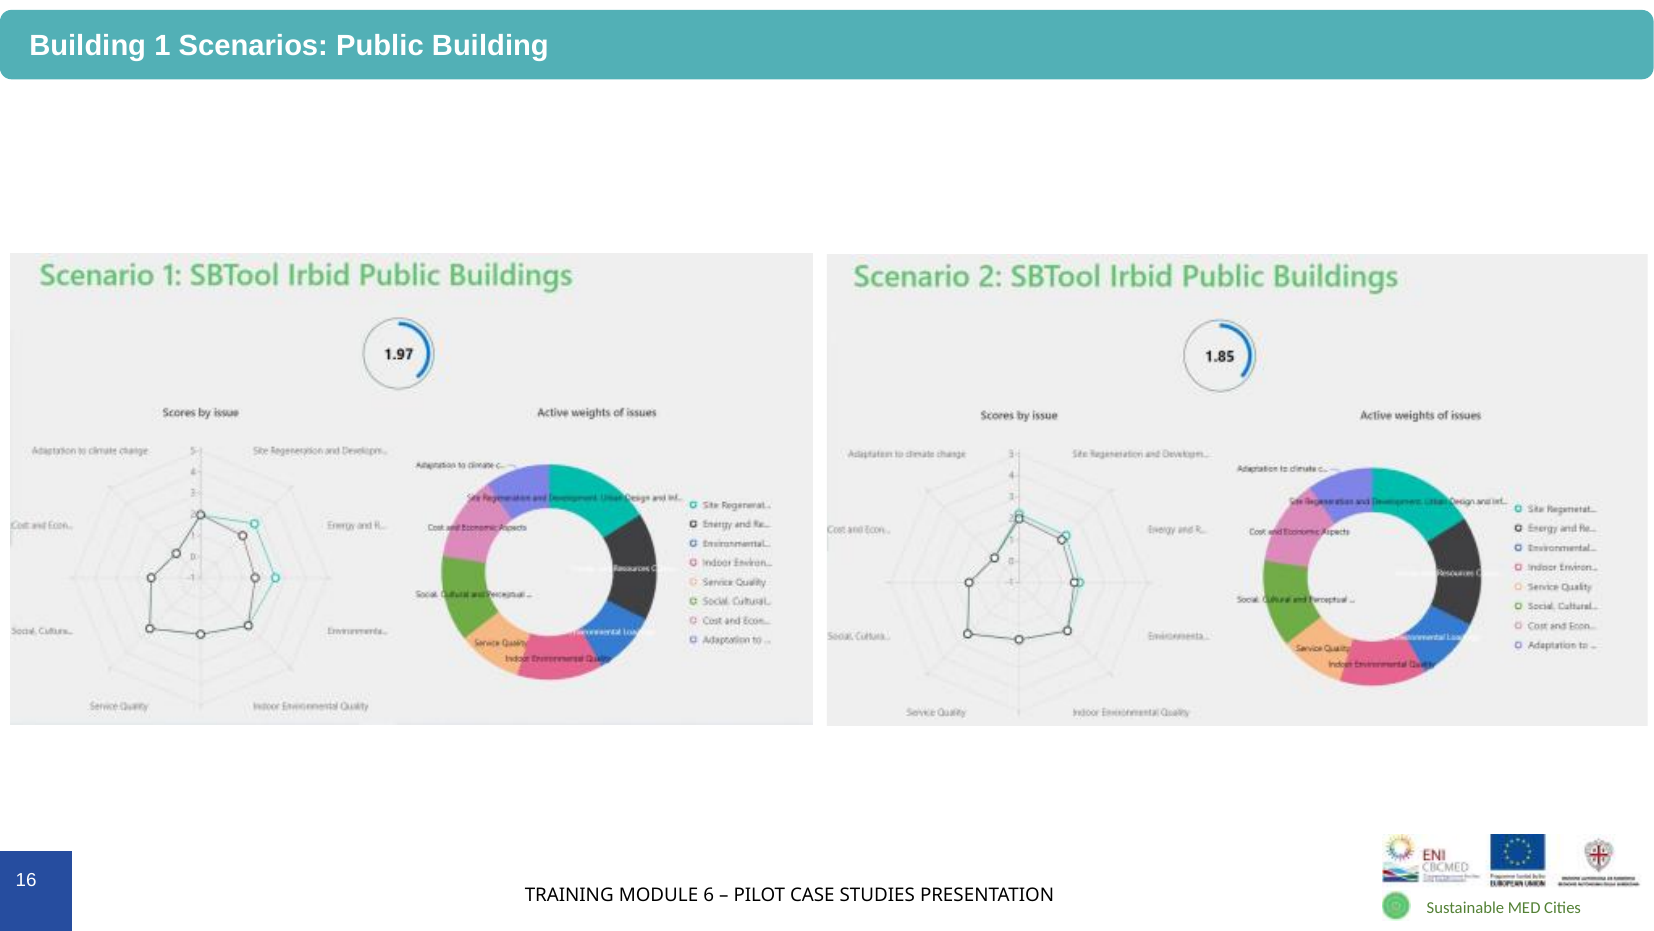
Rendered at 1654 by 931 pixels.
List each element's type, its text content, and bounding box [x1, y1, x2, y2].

picture [826, 254, 1648, 727]
text_box [0, 9, 1654, 80]
text_box Building 1 Scenarios: Public Building [14, 19, 664, 69]
picture [0, 850, 72, 931]
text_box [1367, 833, 1654, 921]
text_box TRAINING MODULE 6 – PILOT CASE STUDIES PRESENTATION [510, 871, 1332, 931]
picture [9, 253, 814, 725]
